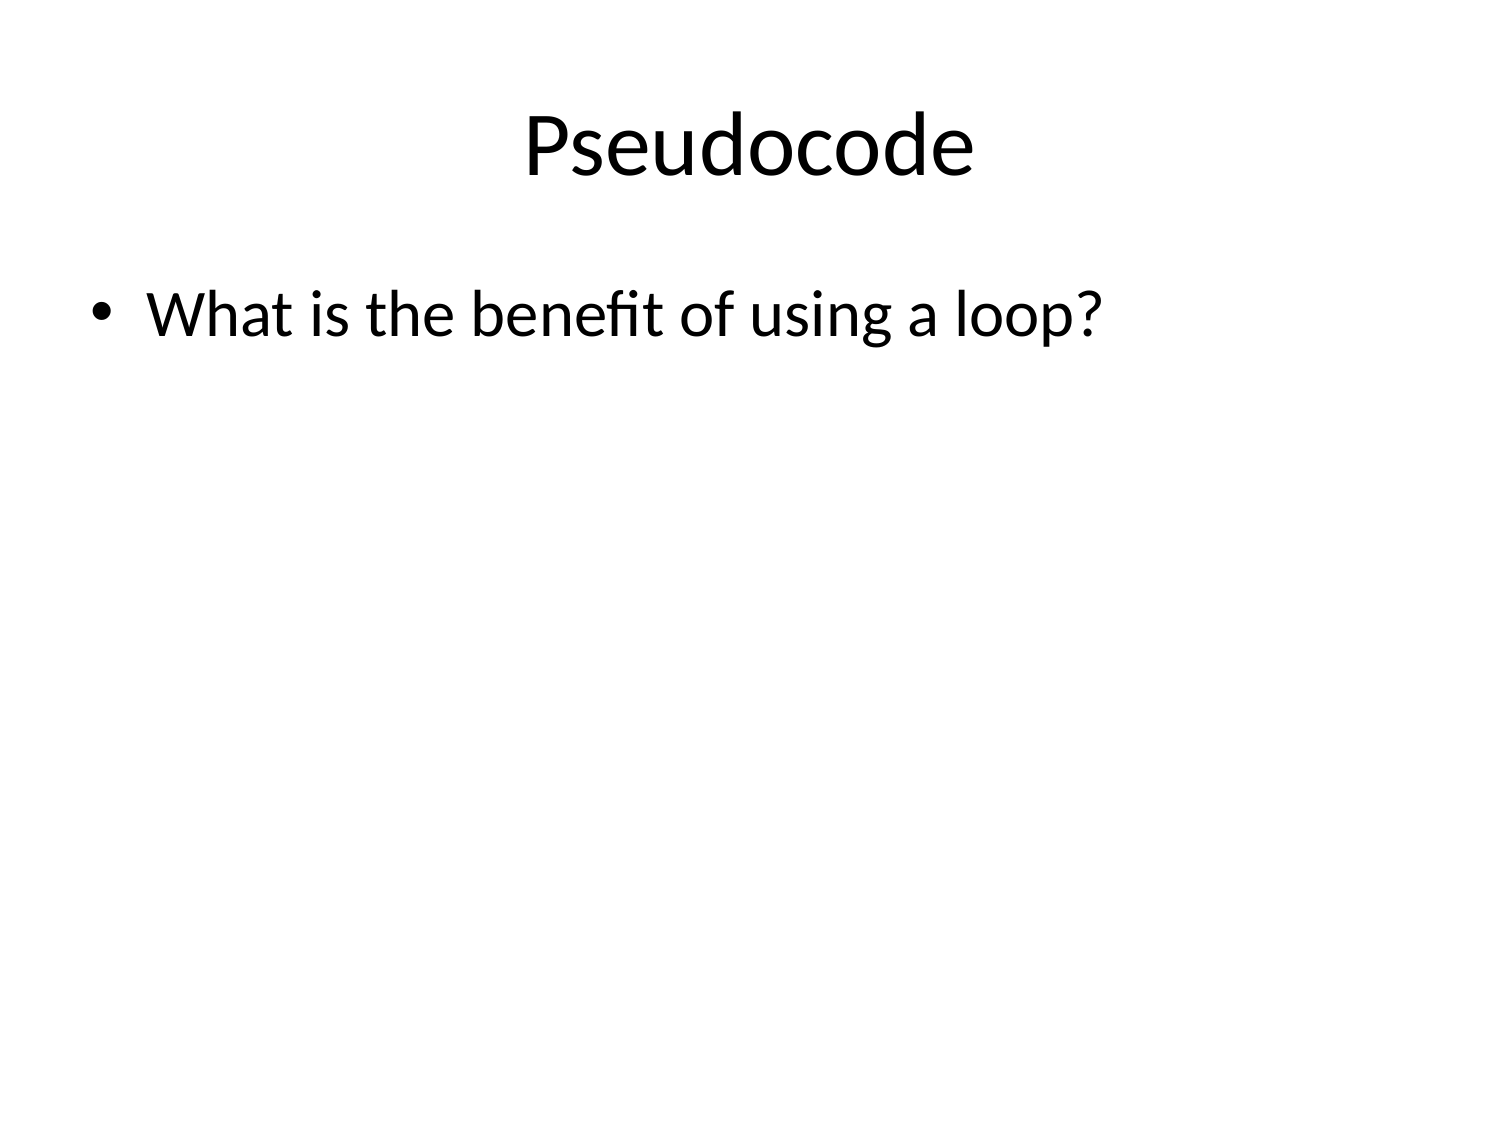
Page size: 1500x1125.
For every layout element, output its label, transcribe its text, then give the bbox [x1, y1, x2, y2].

list What is the benefit of using a loop? [75, 262, 1425, 1005]
title Pseudocode [75, 45, 1425, 233]
